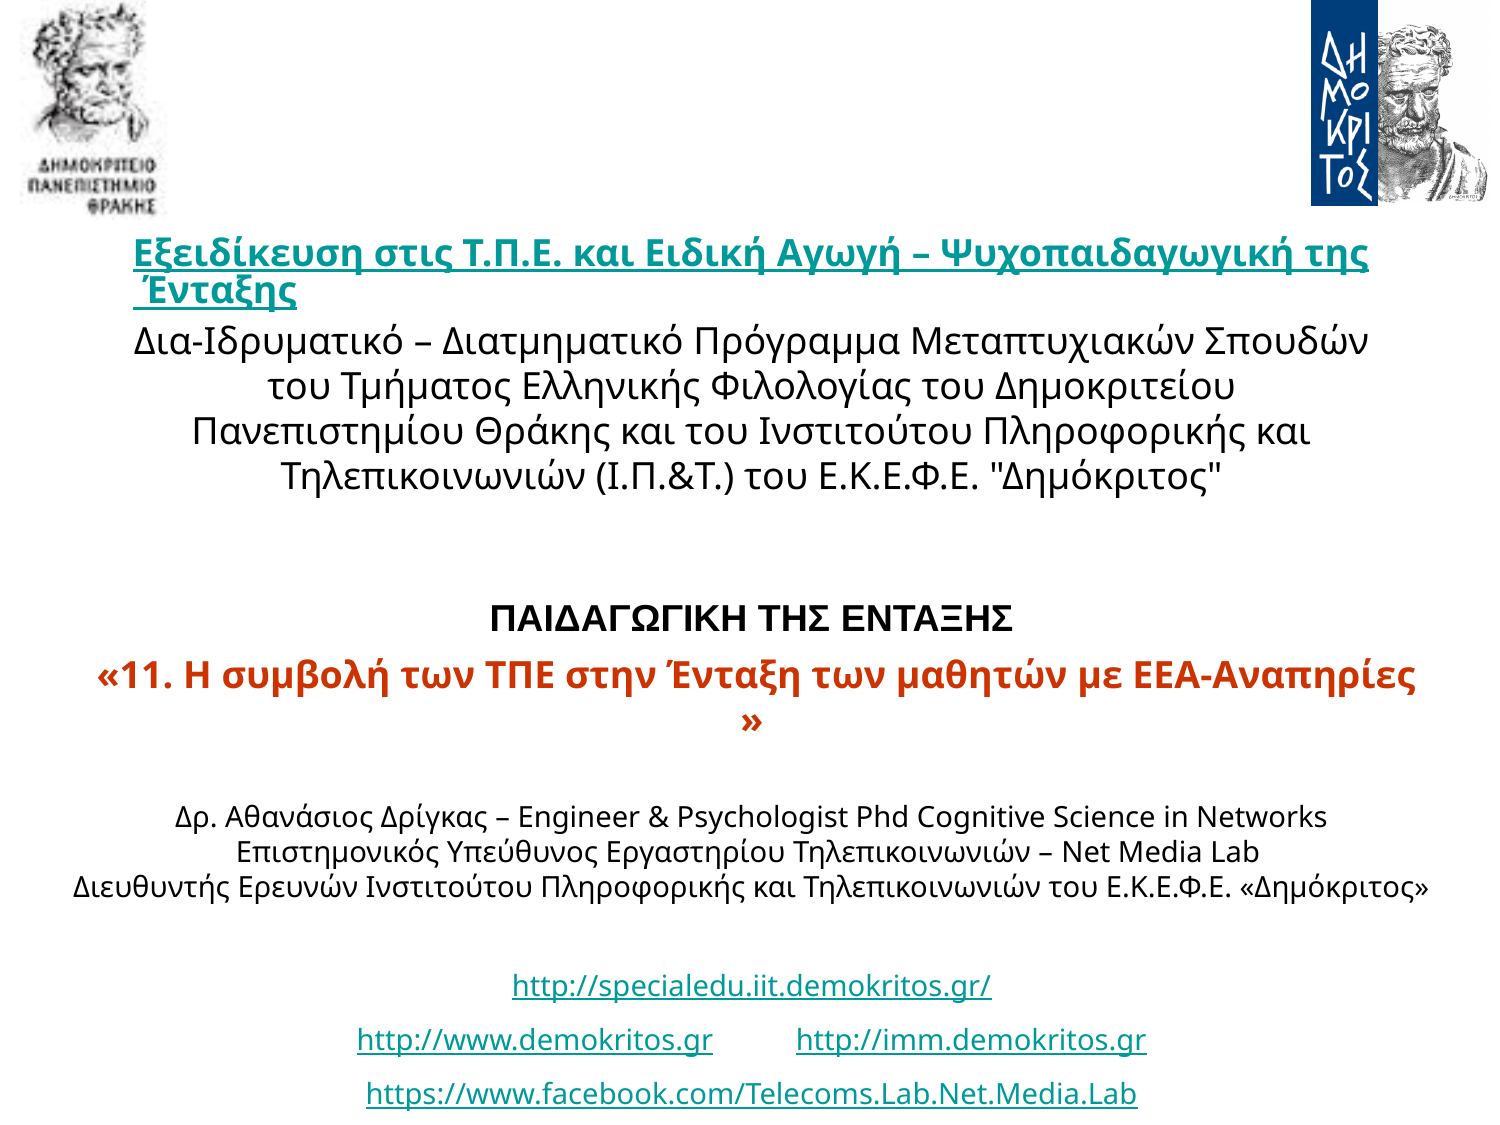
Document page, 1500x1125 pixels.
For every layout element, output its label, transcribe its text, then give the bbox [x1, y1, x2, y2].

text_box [1311, 0, 1490, 206]
text_box Εξειδίκευση στις Τ.Π.Ε. και Ειδική Αγωγή – Ψυχοπαιδαγωγική της Ένταξης Δια-Ιδρυματικό – Διατμηματικό Πρόγραμμα Μεταπτυχιακών Σπουδών του Τμήματος Ελληνικής Φιλολογίας του Δημοκριτείου Πανεπιστημίου Θράκης και του Ινστιτούτου Πληροφορικής και Τηλεπικοινωνιών (Ι.Π.&Τ.) του Ε.Κ.Ε.Φ.Ε. "Δημόκριτος" [117, 221, 1386, 468]
text_box ΠΑΙΔΑΓΩΓΙΚΗ ΤΗΣ ΕΝΤΑΞΗΣ «11. Η συμβολή των ΤΠΕ στην Ένταξη των μαθητών με ΕΕΑ-Αναπηρίες » Δρ. Αθανάσιος Δρίγκας – Engineer & Psychologist Phd Cognitive Science in Networks Επιστημονικός Υπεύθυνος Εργαστηρίου Τηλεπικοινωνιών – Net Media Lab Διευθυντής Ερευνών Ινστιτούτου Πληροφορικής και Τηλεπικοινωνιών του Ε.Κ.Ε.Φ.Ε. «Δημόκριτος» http://specialedu.iit.demokritos.gr/ http://www.demokritos.gr http://imm.demokritos.gr https://www.facebook.com/Telecoms.Lab.Net.Media.Lab https://www.facebook.com/netmedia.lab [56, 586, 1447, 1125]
picture [0, 0, 186, 220]
